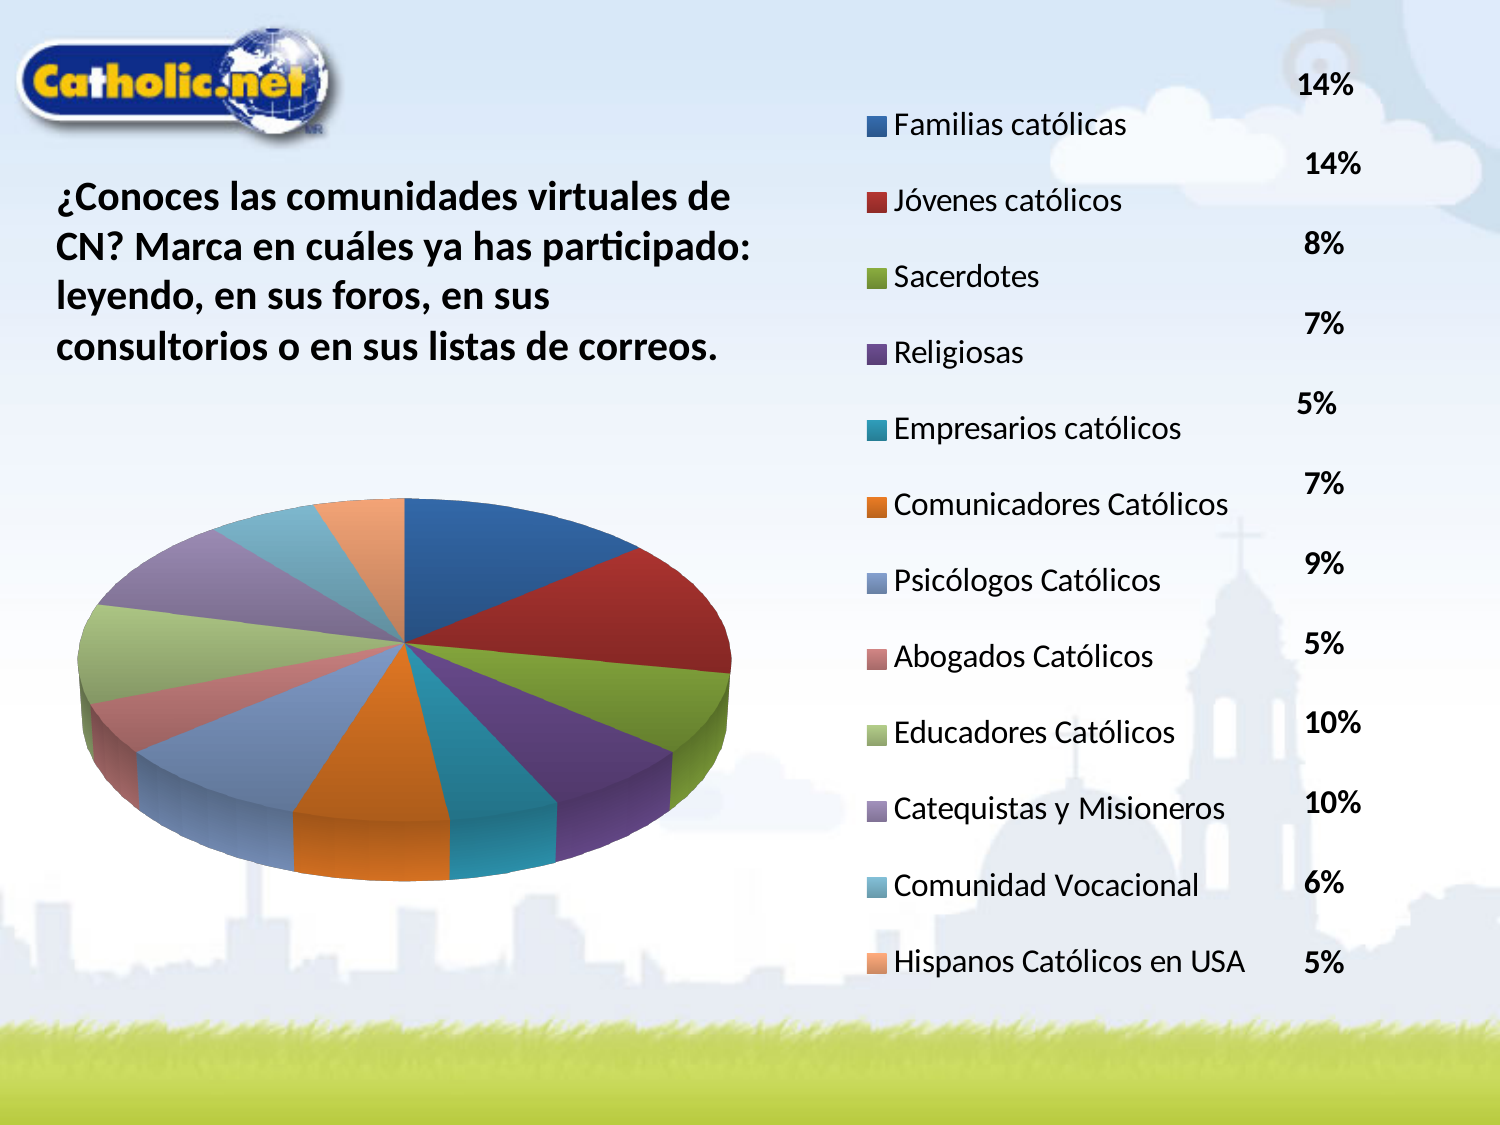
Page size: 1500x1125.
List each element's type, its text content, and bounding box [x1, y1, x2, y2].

text_box 14% 14% 8% 7% 5% 7% 9% 5% 10% 10% 6% 5% [1281, 54, 1400, 64]
picture [0, 0, 1500, 1125]
chart [0, 66, 1448, 1047]
